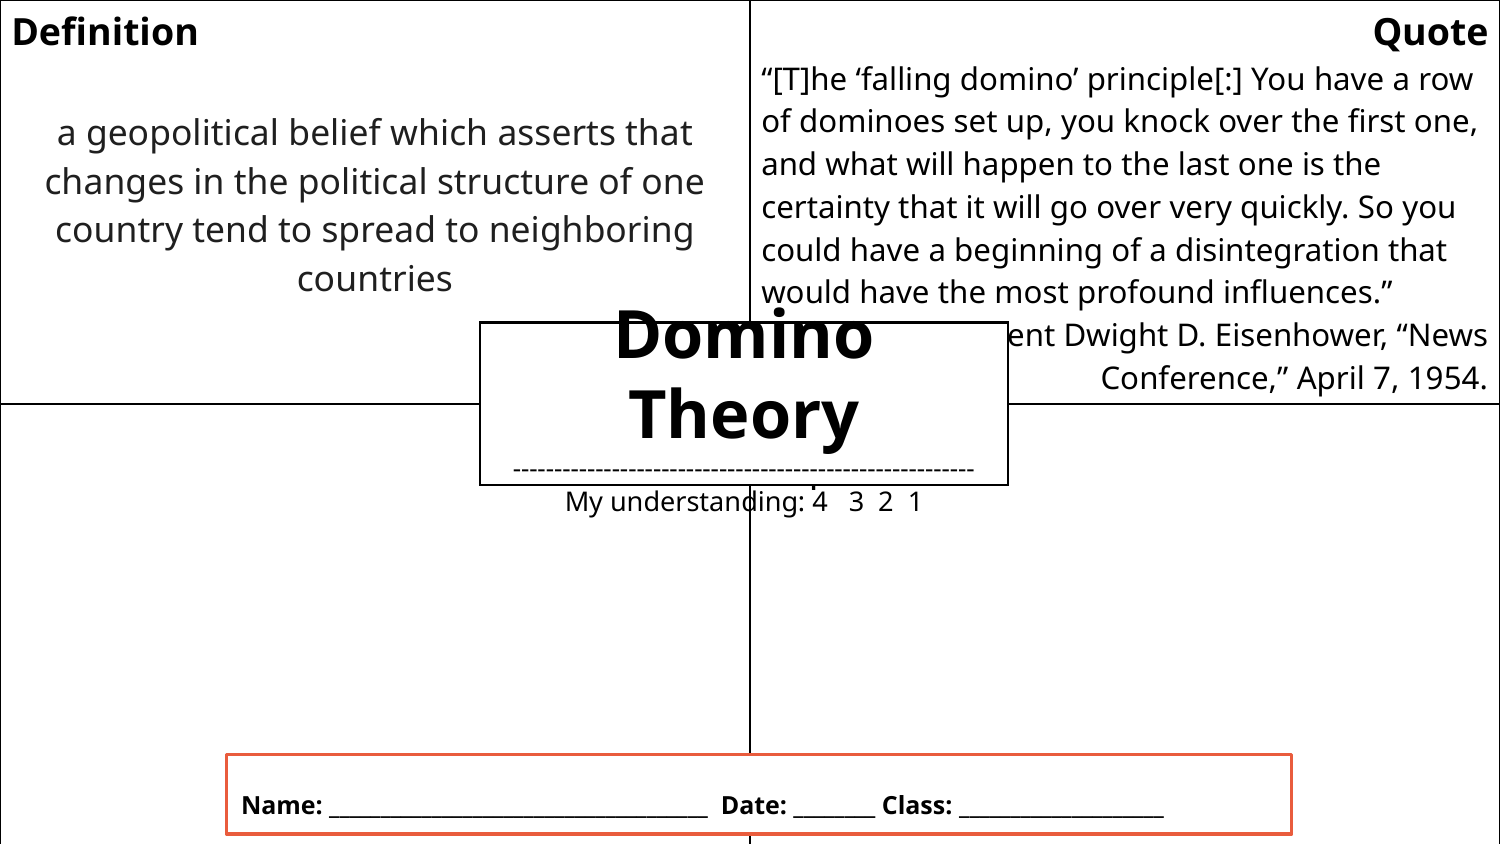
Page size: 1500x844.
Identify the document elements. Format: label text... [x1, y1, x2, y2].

text_box Domino Theory -------------------------------------------------------- My understanding: 4 3 2 1 [480, 322, 1008, 486]
table_cell Illustration [1, 405, 749, 844]
table_header Definition a geopolitical belief which asserts that changes in the political structure of one country tend to spread to neighboring countries [1, 1, 749, 403]
text_box Name: _____________________________________ Date: ________ Class: ____________________ [226, 754, 1292, 834]
table_header Quote “[T]he ‘falling domino’ principle[:] You have a row of dominoes set up, you knock over the first one, and what will happen to the last one is the certainty that it will go over very quickly. So you could have a beginning of a disintegration that would have the most profound influences.” President Dwight D. Eisenhower, “News Conference,” April 7, 1954. [751, 1, 1499, 403]
table_cell Imp Question [751, 405, 1499, 844]
